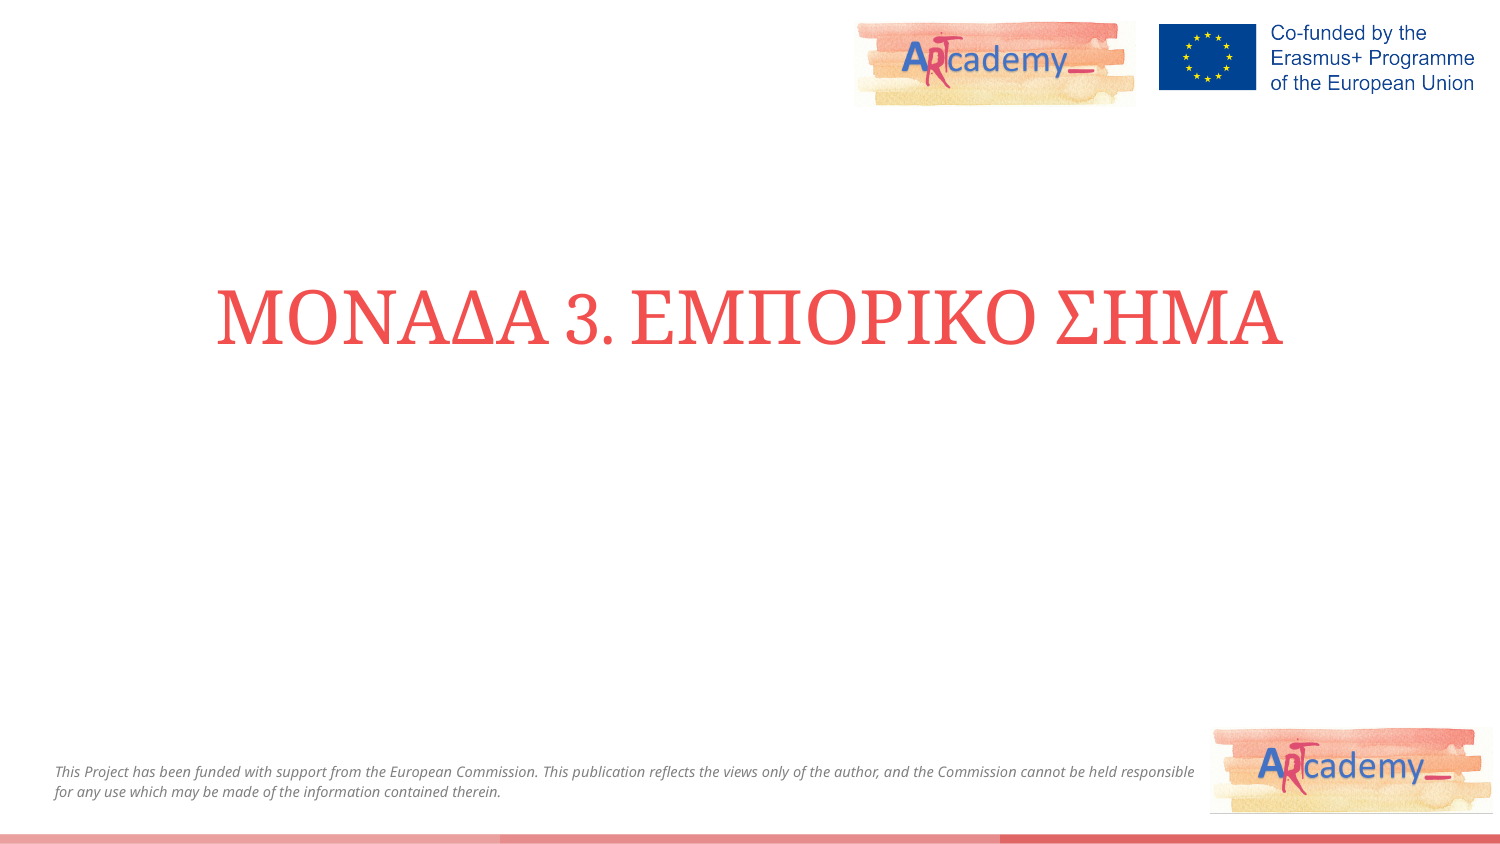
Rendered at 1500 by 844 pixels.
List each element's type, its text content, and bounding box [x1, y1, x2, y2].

picture [1158, 24, 1474, 94]
title ΜΟΝΑΔΑ 3. ΕΜΠΟΡΙΚΟ ΣΗΜΑ [164, 167, 1336, 375]
text_box This Project has been funded with support from the European Commission. This publication reflects the views only of the author, and the Commission cannot be held responsible for any use which may be made of the information contained therein. [39, 754, 1205, 799]
picture [854, 2, 1137, 138]
picture [1210, 709, 1493, 844]
